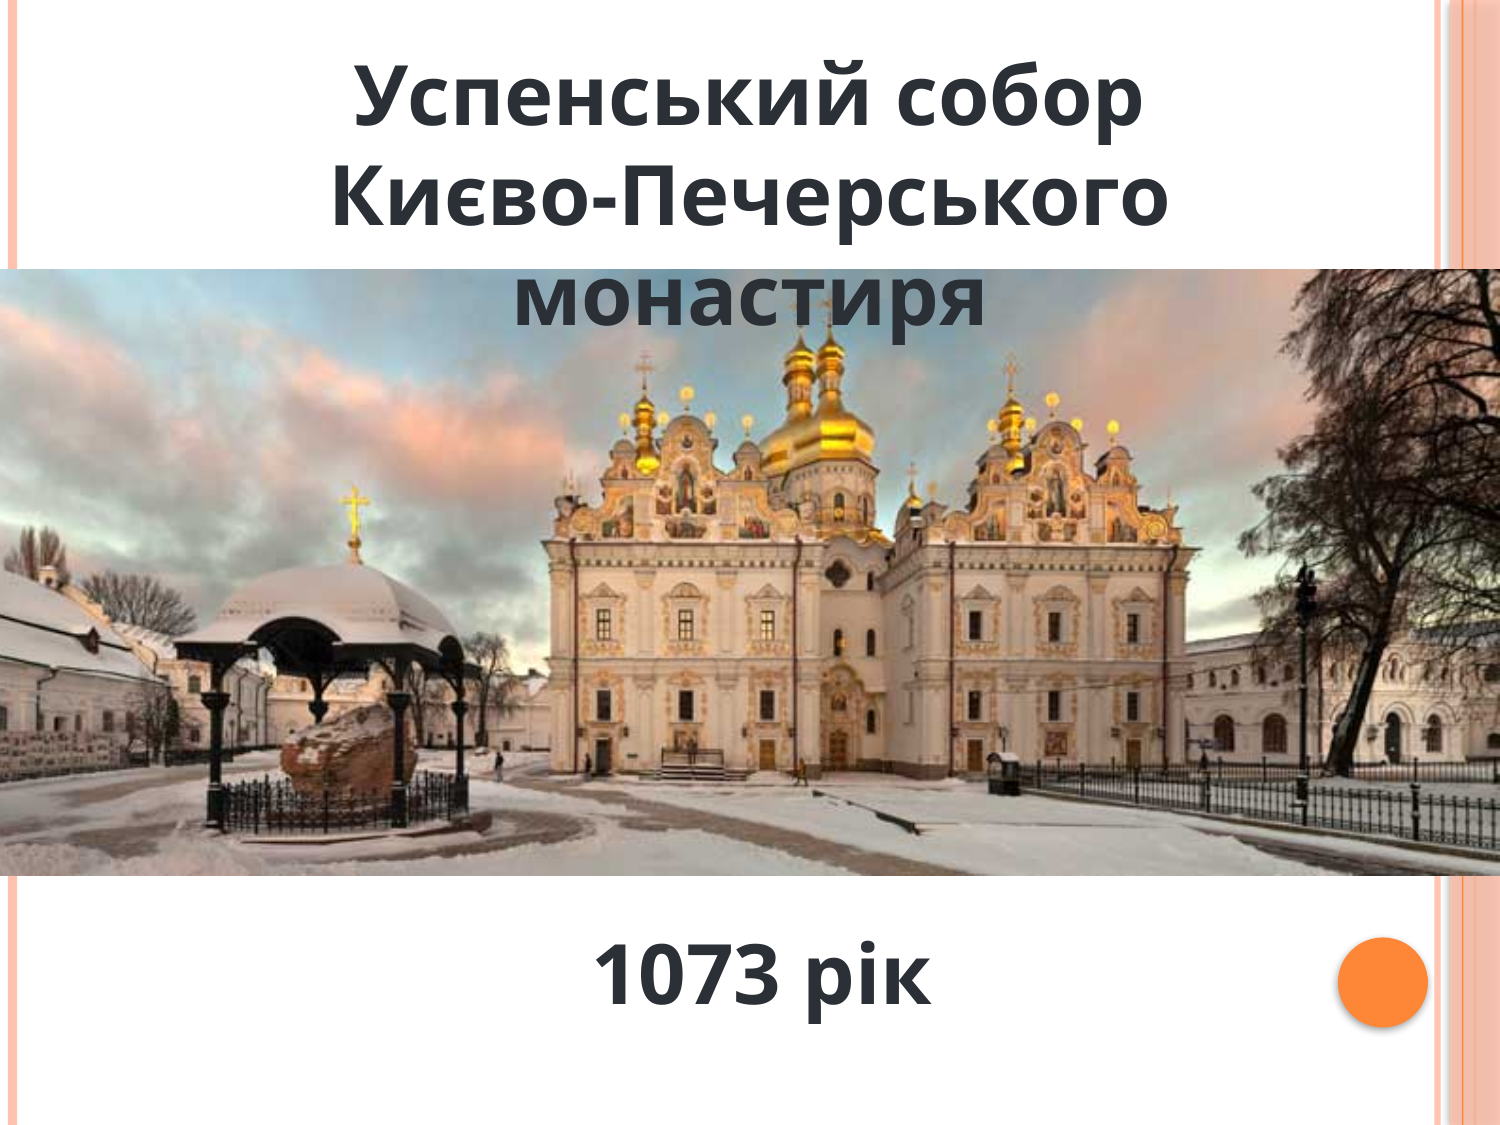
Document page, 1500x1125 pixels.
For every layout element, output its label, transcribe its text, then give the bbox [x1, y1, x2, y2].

text_box 1073 рік [421, 914, 1102, 1029]
picture [0, 268, 1500, 876]
text_box Успенський собор Києво-Печерського монастиря [187, 35, 1313, 266]
